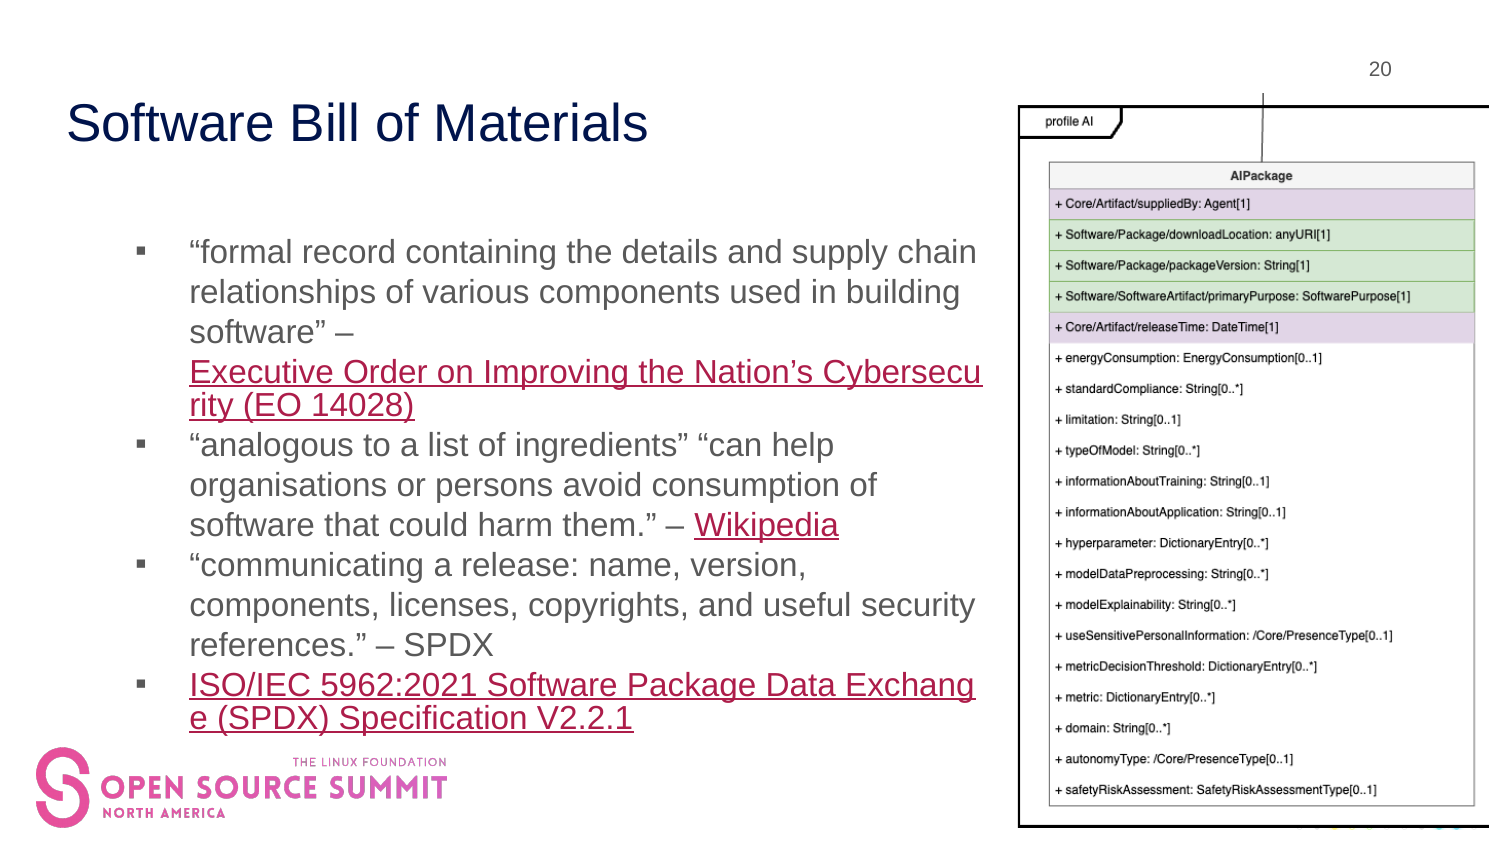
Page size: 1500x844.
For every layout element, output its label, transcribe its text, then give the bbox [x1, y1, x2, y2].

slide_number 20 [1357, 45, 1500, 91]
title Software Bill of Materials [51, 72, 1357, 167]
list “formal record containing the details and supply chain relationships of various components used in building software” – Executive Order on Improving the Nation’s Cybersecurity (EO 14028) “analogous to a list of ingredients” “can help organisations or persons avoid consumption of software that could harm them.” – Wikipedia “communicating a release: name, version, components, licenses, copyrights, and useful security references.” – SPDX ISO/IEC 5962:2021 Software Package Data Exchange (SPDX) Specification V2.2.1 [103, 224, 999, 760]
picture [1017, 92, 1490, 830]
picture [36, 747, 447, 828]
